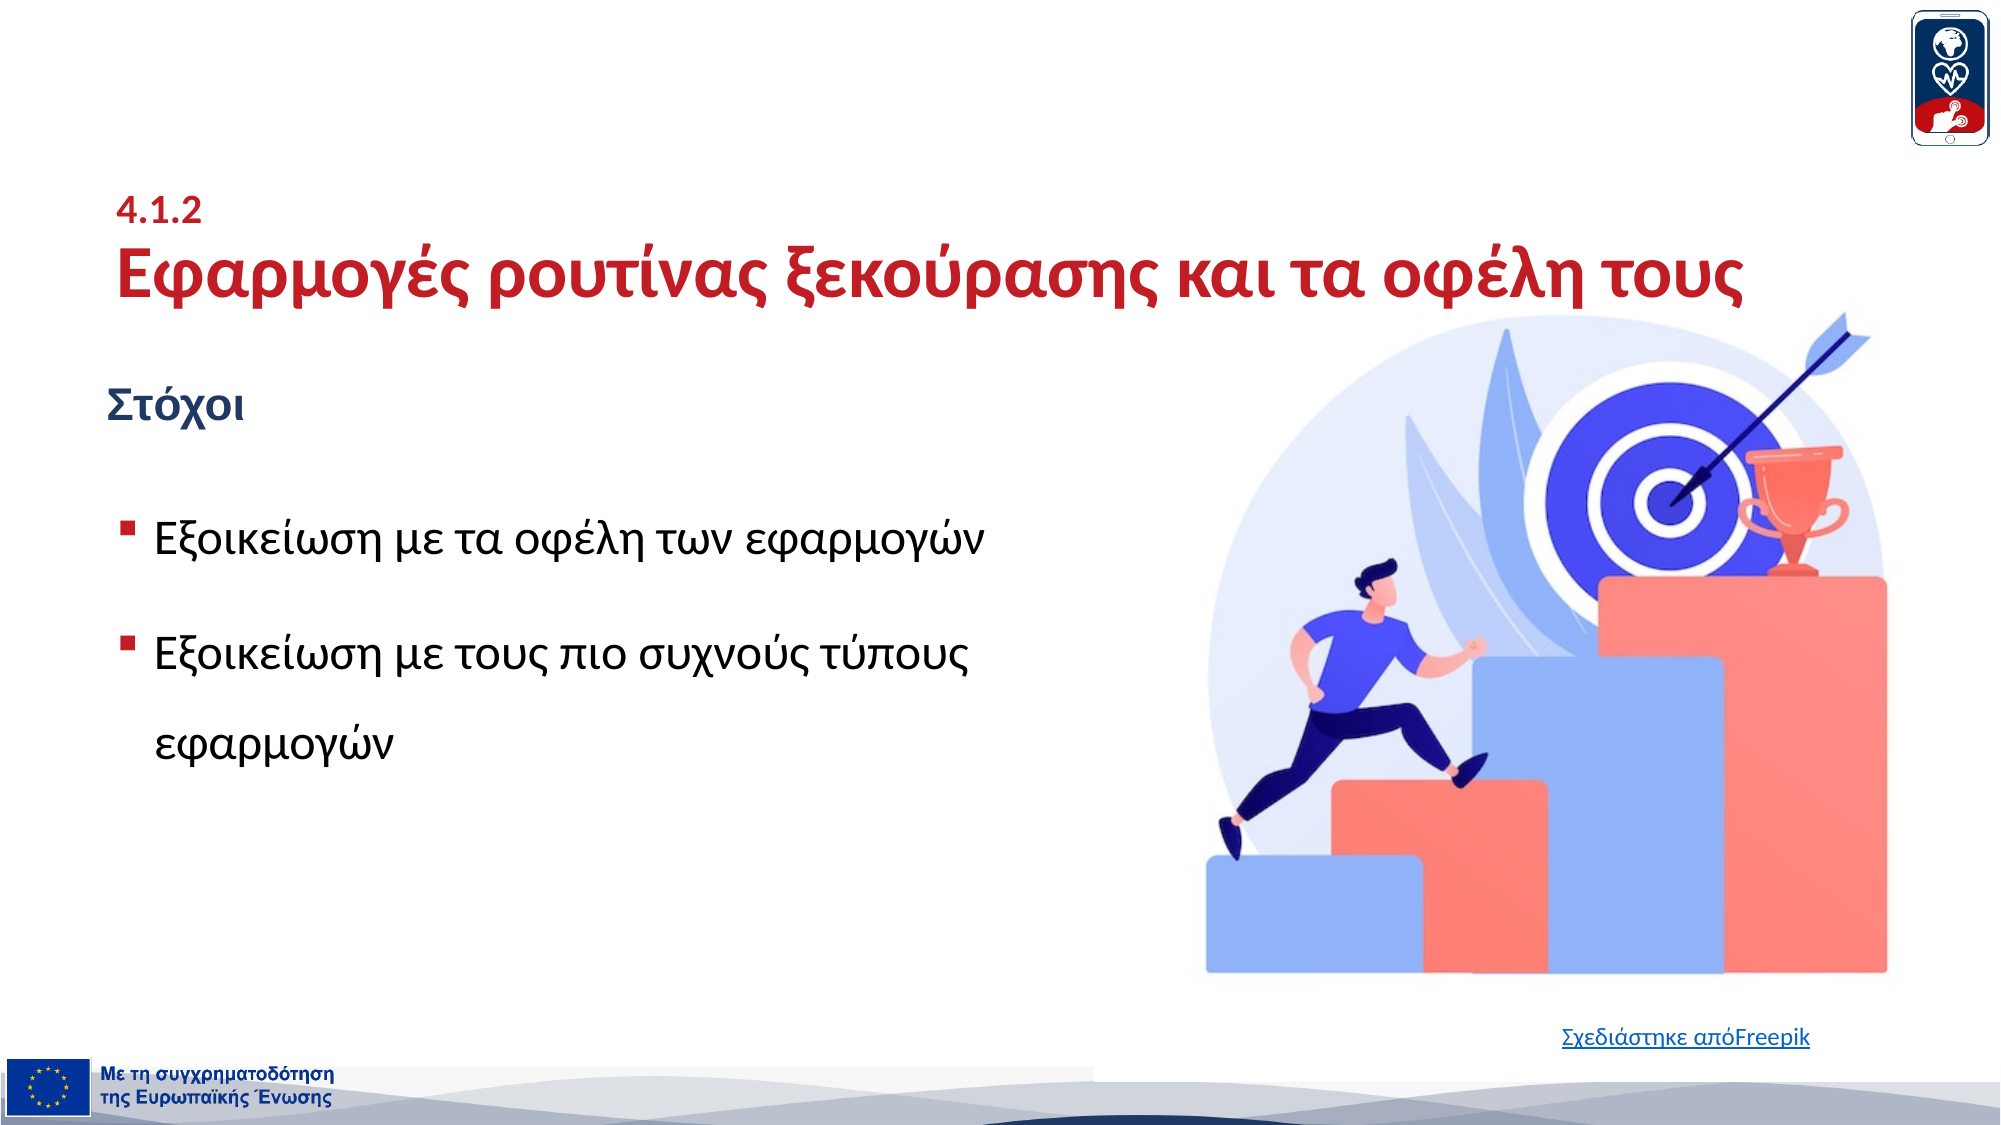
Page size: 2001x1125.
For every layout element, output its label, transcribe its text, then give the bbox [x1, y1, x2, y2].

title 4.1.2 Εφαρμογές ρουτίνας ξεκούρασης και τα οφέλη τους [101, 177, 1817, 324]
picture [0, 204, 2001, 1125]
list Στόχοι [91, 354, 938, 437]
picture [1911, 10, 1990, 146]
list Εξοικείωση με τα οφέλη των εφαρμογών Εξοικείωση με τους πιο συχνούς τύπους εφαρμογών [101, 467, 1027, 802]
